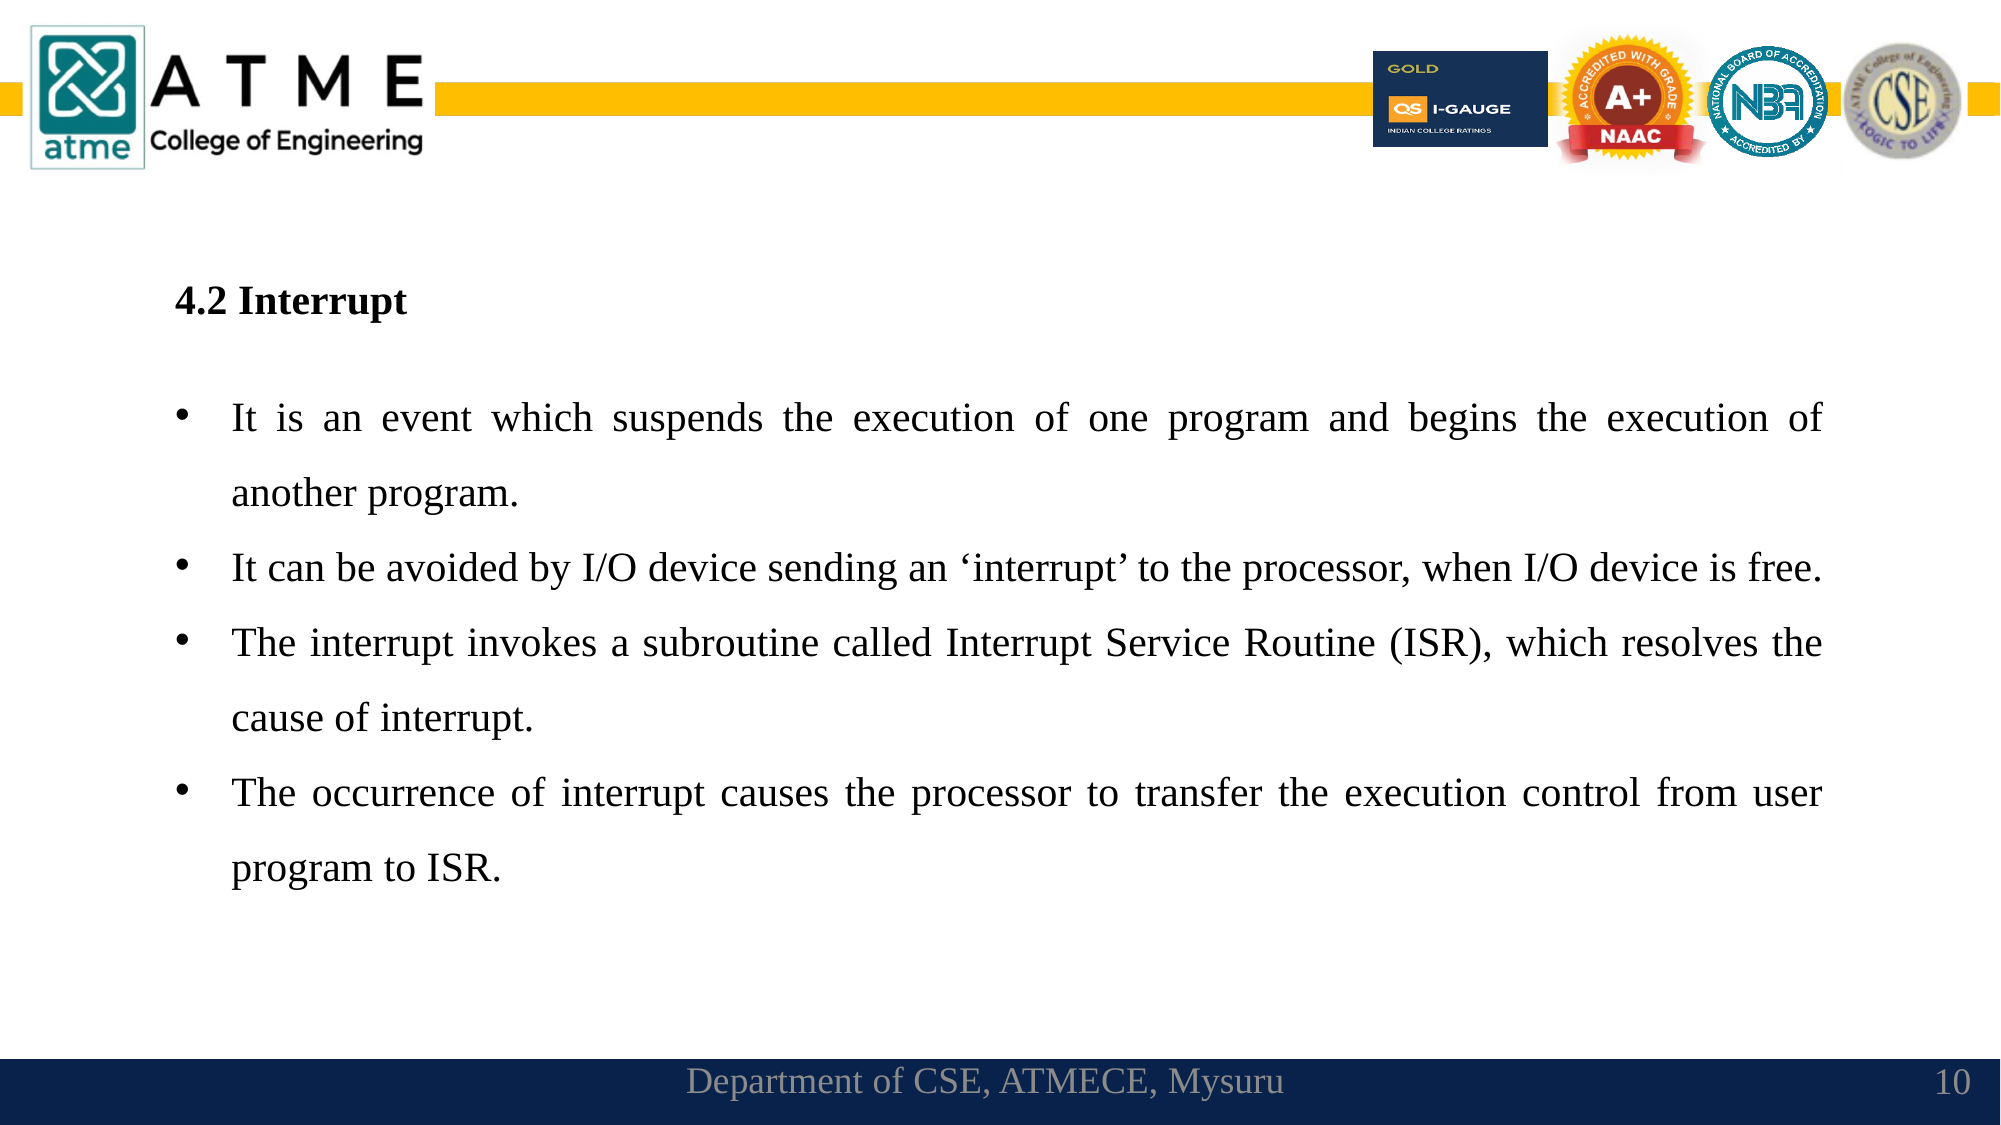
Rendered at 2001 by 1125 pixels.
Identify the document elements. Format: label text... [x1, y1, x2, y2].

picture [1373, 20, 1828, 180]
picture [22, 15, 435, 178]
footer Department of CSE, ATMECE, Mysuru [501, 1056, 1470, 1102]
picture [0, 1059, 2001, 1125]
text_box It is an event which suspends the execution of one program and begins the execution of another program. It can be avoided by I/O device sending an ‘interrupt’ to the processor, when I/O device is free. The interrupt invokes a subroutine called Interrupt Service Routine (ISR), which resolves the cause of interrupt. The occurrence of interrupt causes the processor to transfer the execution control from user program to ISR. [160, 357, 1840, 897]
text_box 4.2 Interrupt [160, 265, 437, 331]
picture [1840, 26, 1968, 176]
slide_number 10 [1511, 1057, 1972, 1103]
